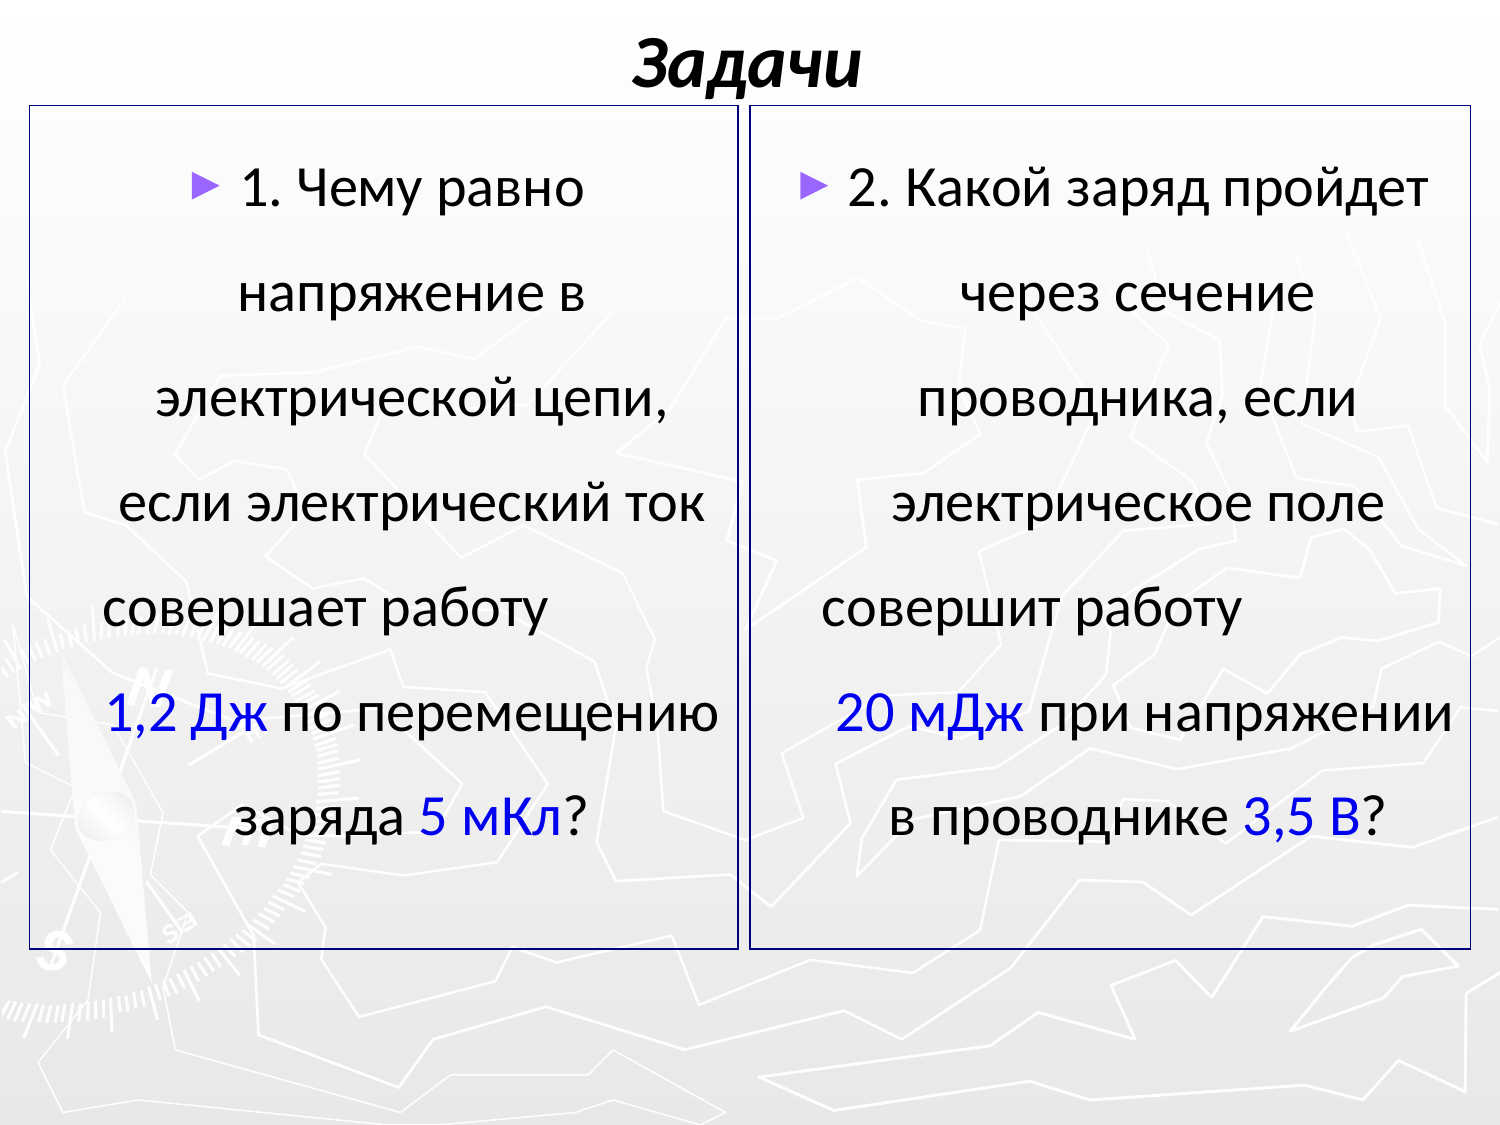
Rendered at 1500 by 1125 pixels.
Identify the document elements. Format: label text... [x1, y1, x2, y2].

list 1. Чему равно напряжение в электрической цепи, если электрический ток совершает работу 1,2 Дж по перемещению заряда 5 мКл? [29, 105, 739, 950]
list 2. Какой заряд пройдет через сечение проводника, если электрическое поле совершит работу 20 мДж при напряжении в проводнике 3,5 В? [749, 105, 1471, 950]
title Задачи [46, 0, 1449, 116]
